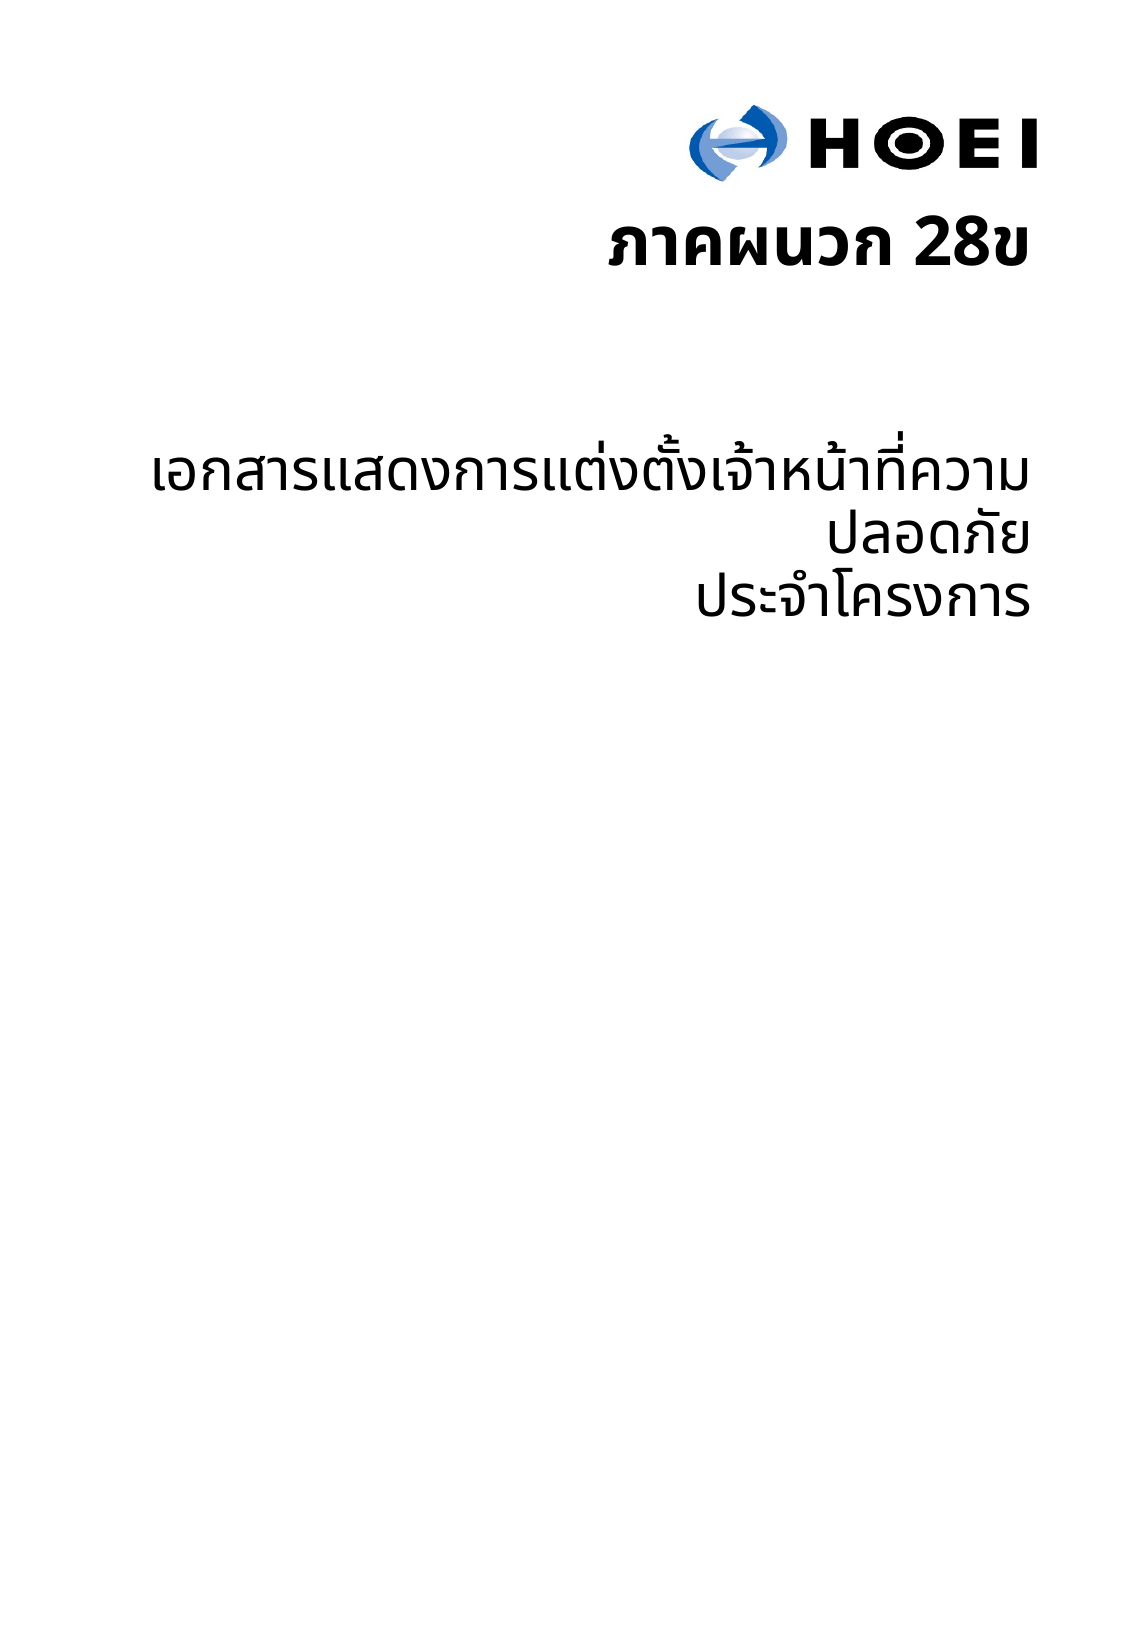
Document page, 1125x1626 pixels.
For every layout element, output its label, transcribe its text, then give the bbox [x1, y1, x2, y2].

list เอกสารแสดงการแต่งตั้งเจ้าหน้าที่ความปลอดภัย ประจำโครงการ [77, 432, 1048, 1464]
picture [687, 103, 1038, 183]
title ภาคผนวก 28ข [77, 86, 1048, 401]
